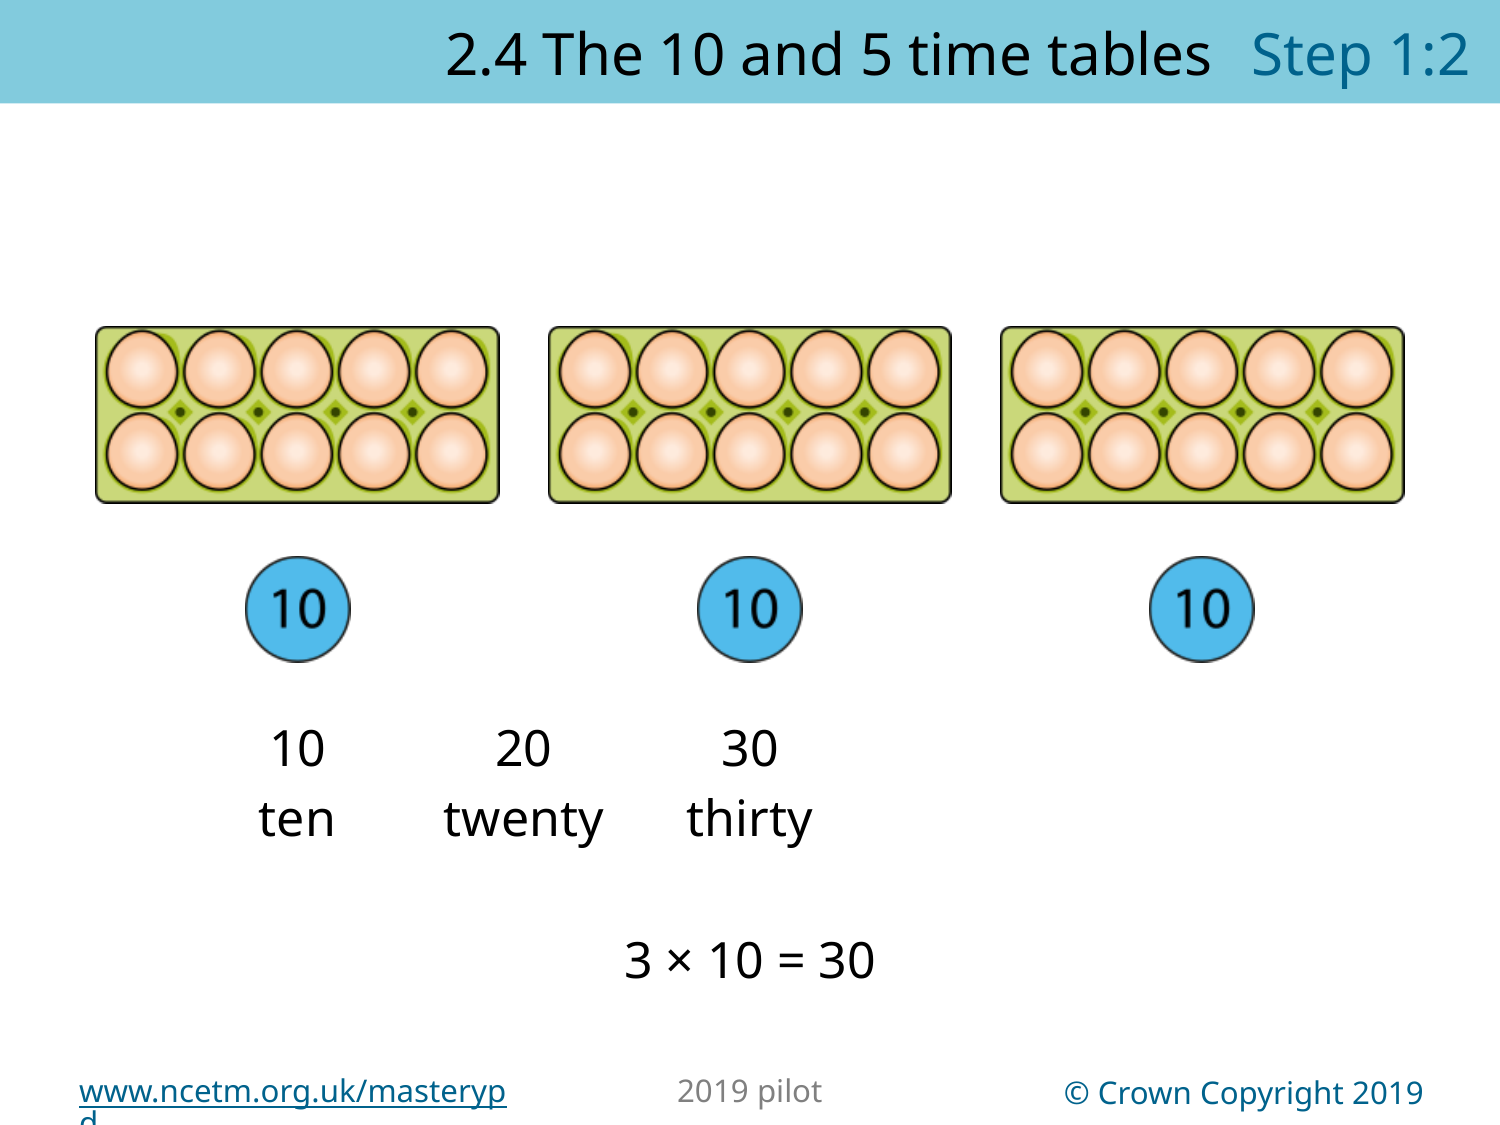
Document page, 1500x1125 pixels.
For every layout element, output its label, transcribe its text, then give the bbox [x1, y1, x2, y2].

picture [1000, 325, 1405, 504]
picture [95, 325, 500, 504]
text_box 20 twenty [428, 709, 619, 854]
picture [547, 325, 952, 504]
picture [697, 556, 803, 663]
picture [1149, 556, 1256, 663]
text_box 10 ten [243, 709, 352, 854]
picture [244, 556, 351, 663]
text_box 3 × 10 = 30 [609, 920, 891, 996]
text_box 30 thirty [671, 709, 829, 854]
list 2.4 The 10 and 5 time tables Step 1:2 [0, 0, 1500, 104]
